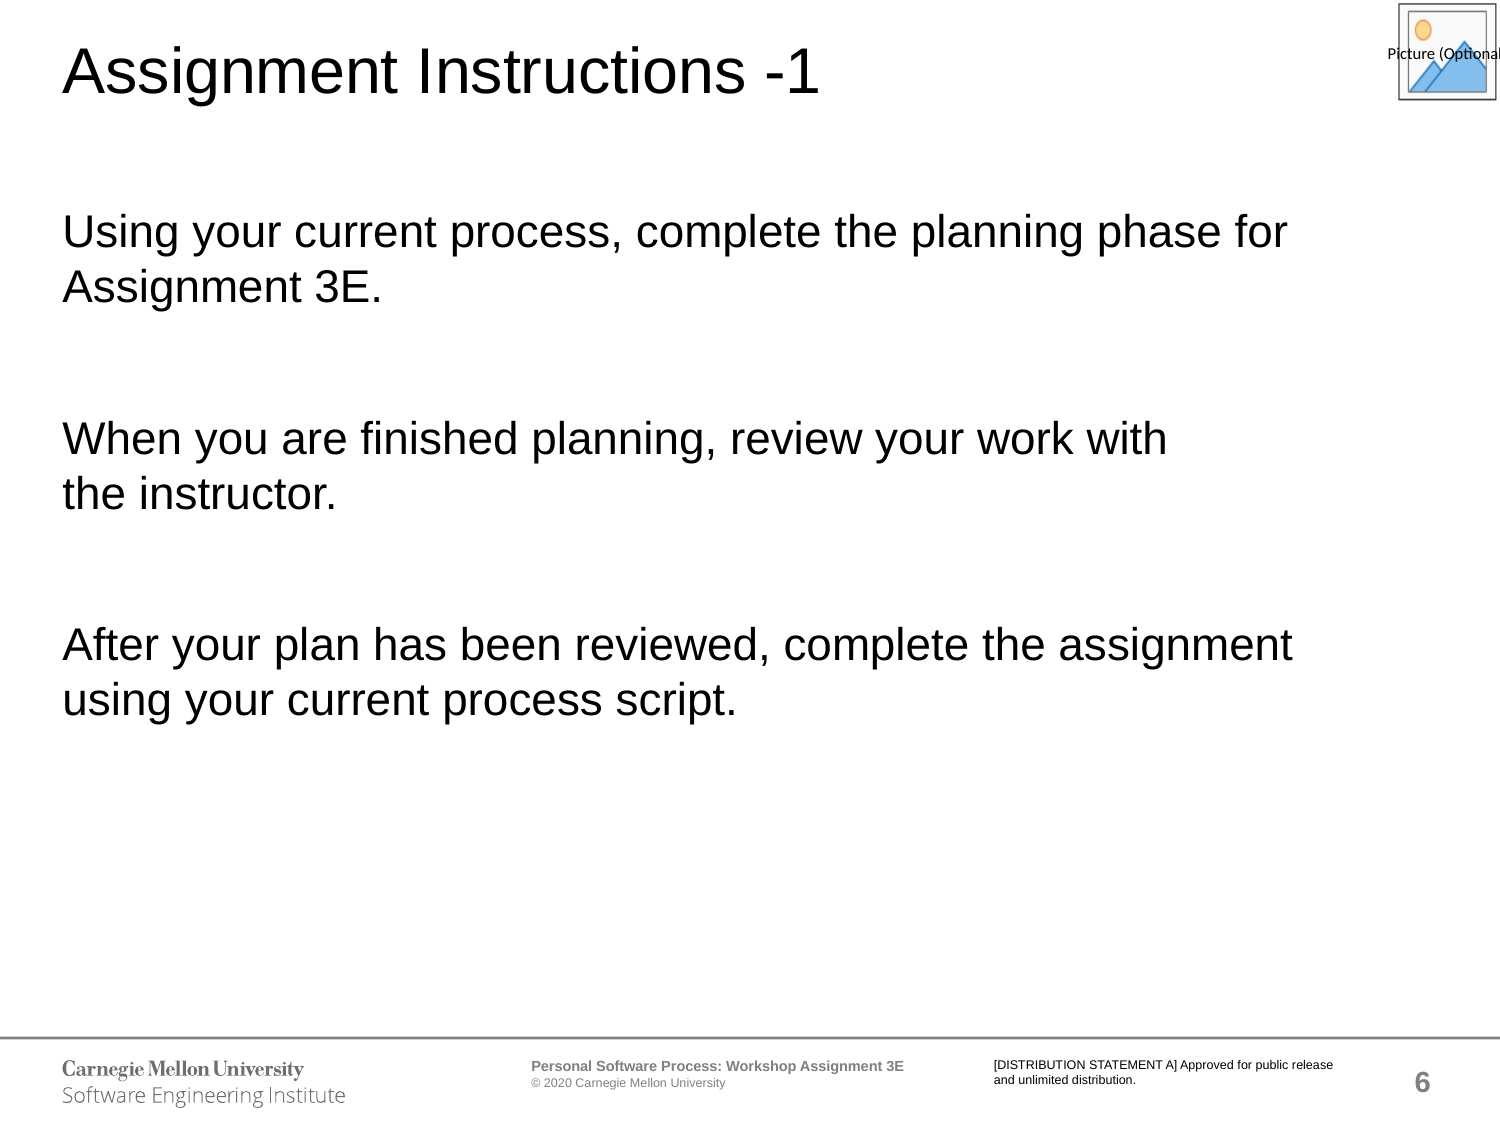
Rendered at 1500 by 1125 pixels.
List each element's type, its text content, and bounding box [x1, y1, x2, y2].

title Assignment Instructions -1 [62, 37, 1338, 182]
picture [1394, 0, 1500, 105]
list Using your current process, complete the planning phase for Assignment 3E. When you are finished planning, review your work with the instructor. After your plan has been reviewed, complete the assignment using your current process script. [62, 201, 1431, 1000]
